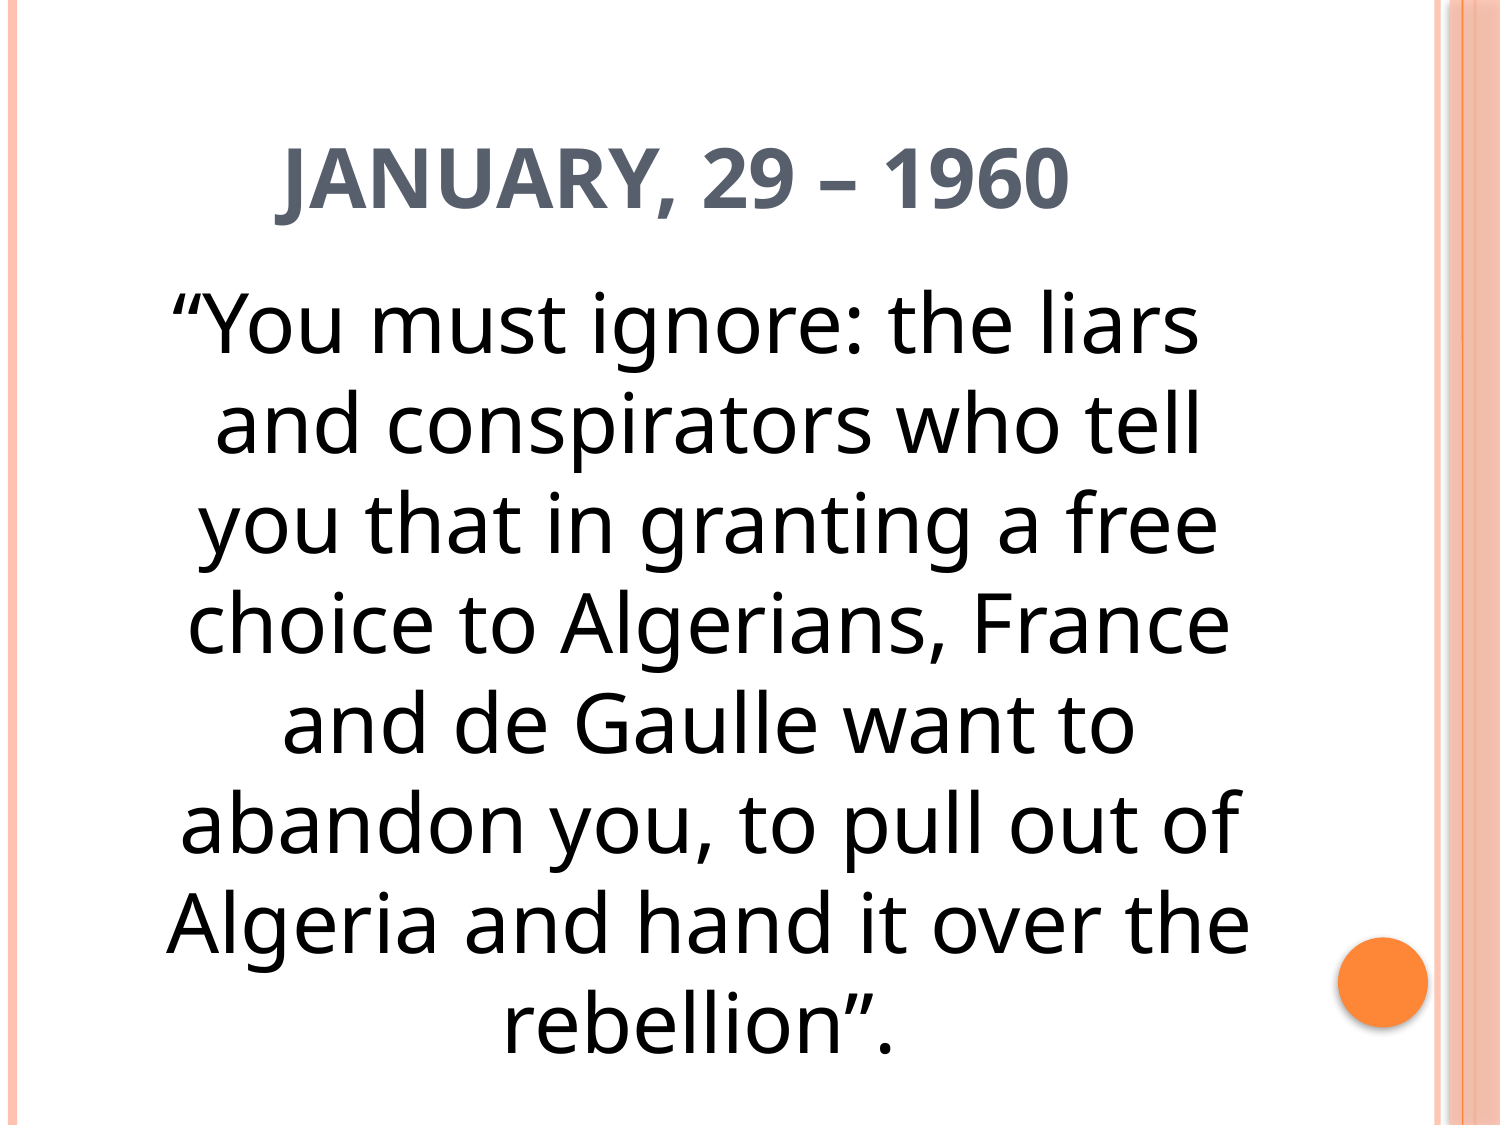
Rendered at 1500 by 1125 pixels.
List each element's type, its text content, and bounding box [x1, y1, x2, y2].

list “You must ignore: the liars and conspirators who tell you that in granting a free choice to Algerians, France and de Gaulle want to abandon you, to pull out of Algeria and hand it over the rebellion”. [75, 262, 1300, 1062]
title JANUARY, 29 – 1960 [75, 45, 1300, 233]
